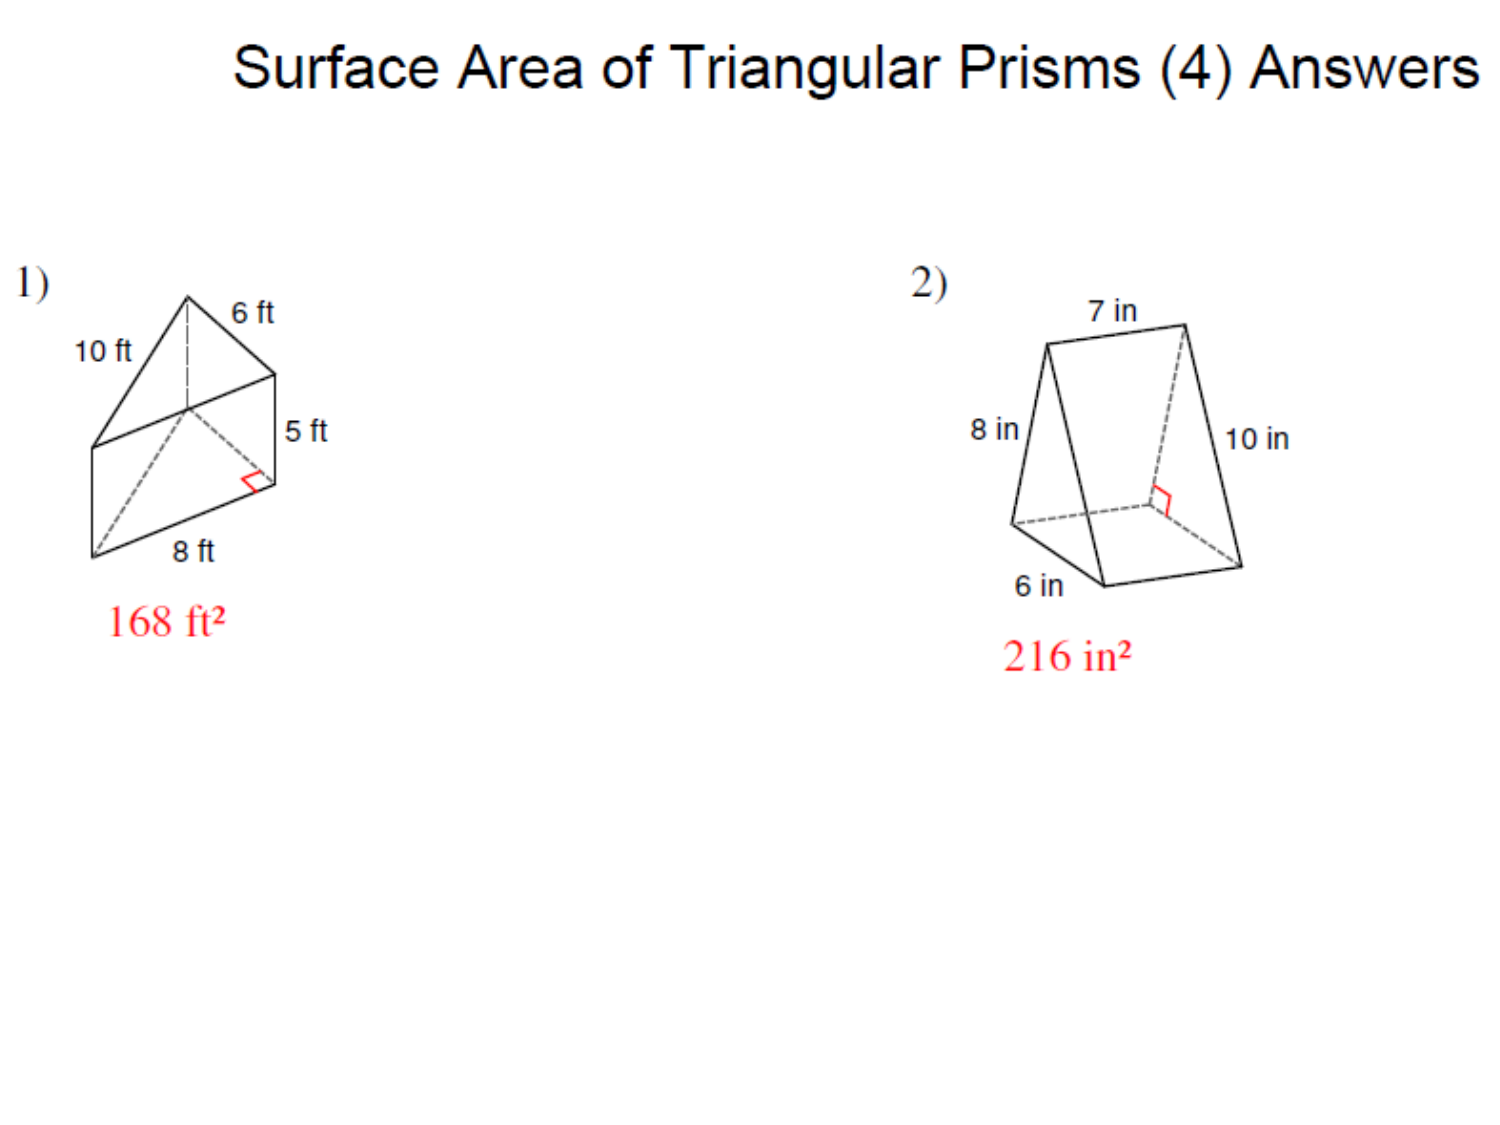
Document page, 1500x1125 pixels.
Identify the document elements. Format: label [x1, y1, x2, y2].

picture [0, 0, 1500, 694]
